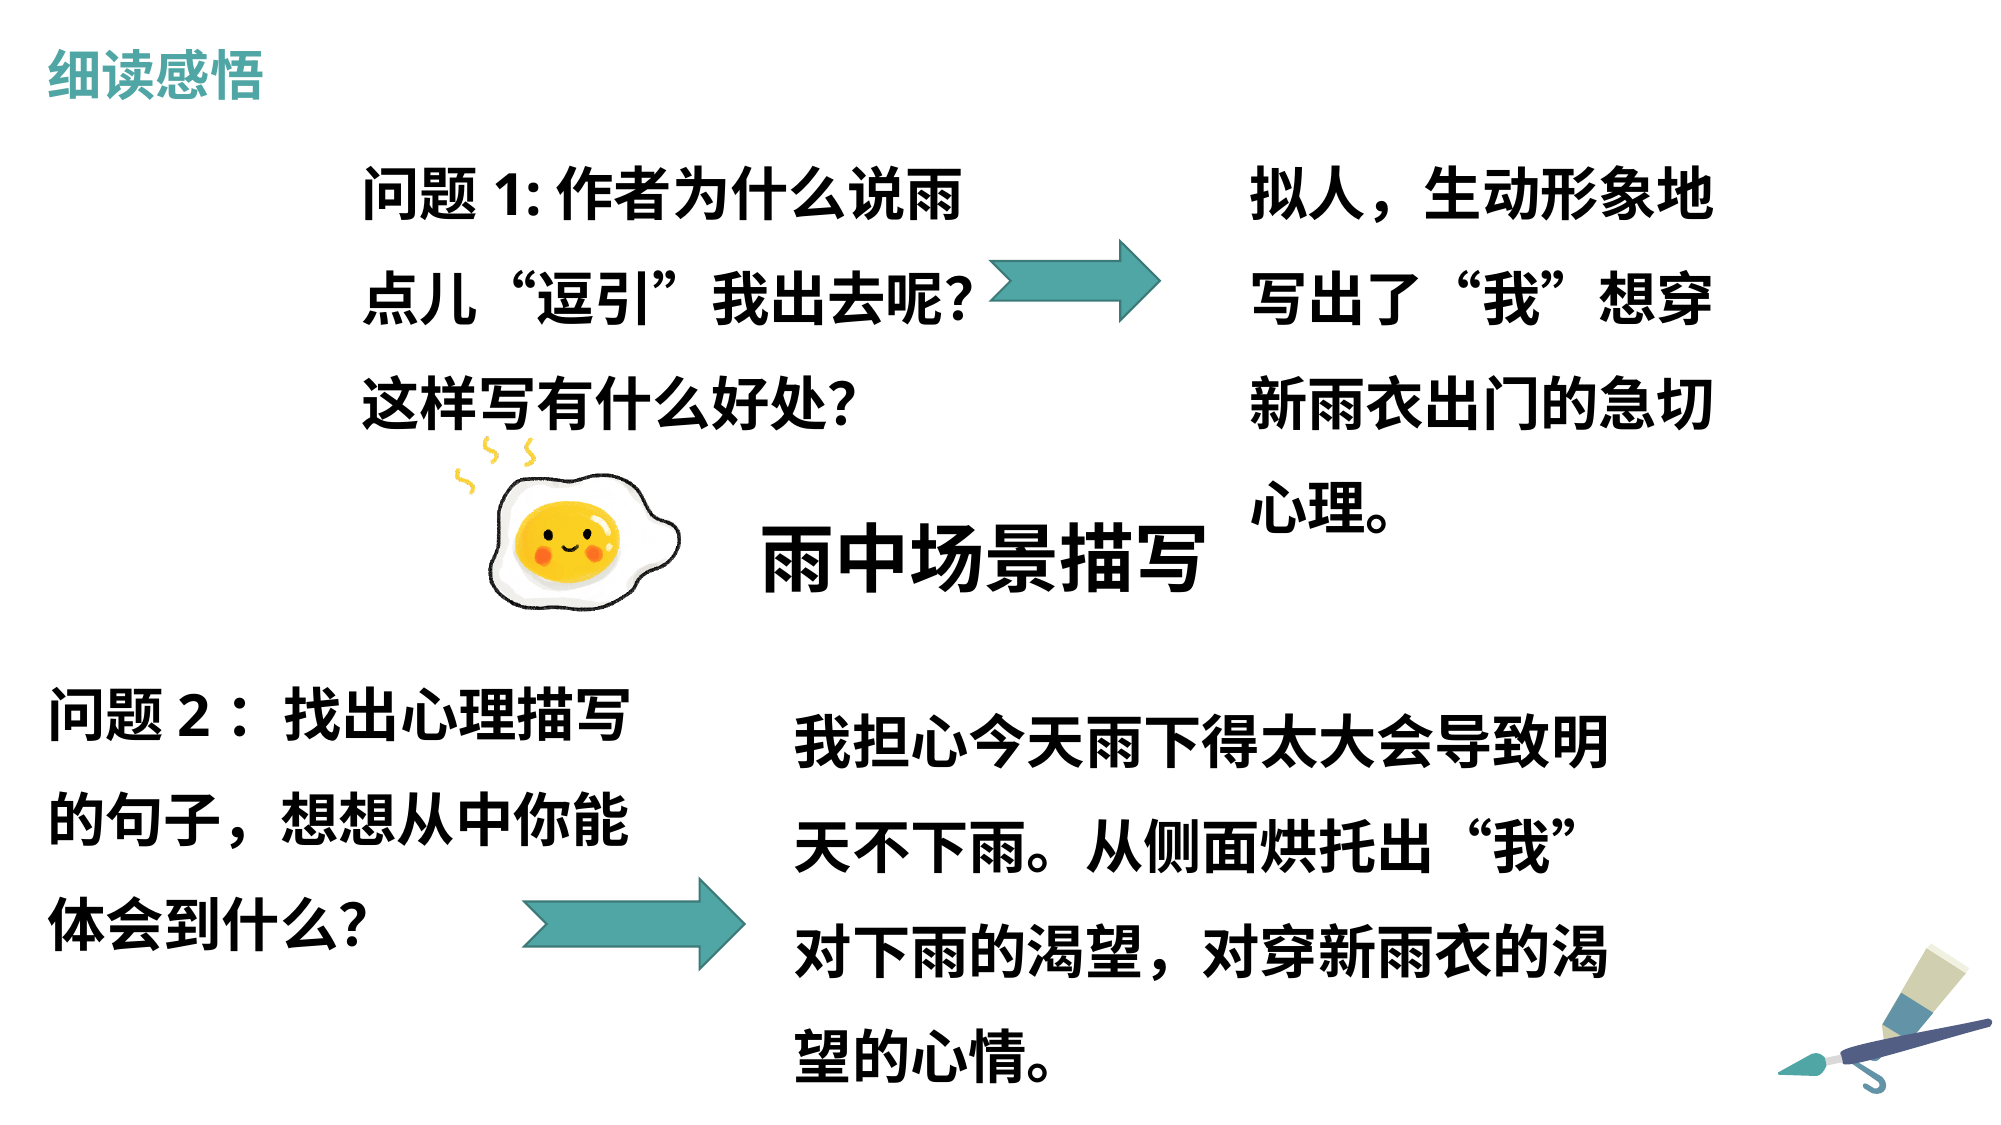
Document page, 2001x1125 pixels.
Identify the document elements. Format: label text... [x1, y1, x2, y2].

text_box [521, 876, 747, 972]
text_box 我担心今天雨下得太大会导致明天不下雨。从侧面烘托出“我”对下雨的渴望，对穿新雨衣的渴望的心情。 [779, 662, 1675, 1098]
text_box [1811, 945, 1974, 1125]
picture [410, 363, 745, 698]
text_box 问题2：找出心理描写的句子，想想从中你能体会到什么？ [32, 636, 684, 966]
text_box [988, 238, 1162, 323]
text_box 细读感悟 [32, 33, 347, 114]
text_box 雨中场景描写 [745, 503, 1299, 609]
text_box 问题1:作者为什么说雨点儿“逗引”我出去呢？这样写有什么好处？ [346, 114, 991, 444]
text_box 拟人，生动形象地写出了“我”想穿新雨衣出门的急切心理。 [1234, 114, 1763, 549]
